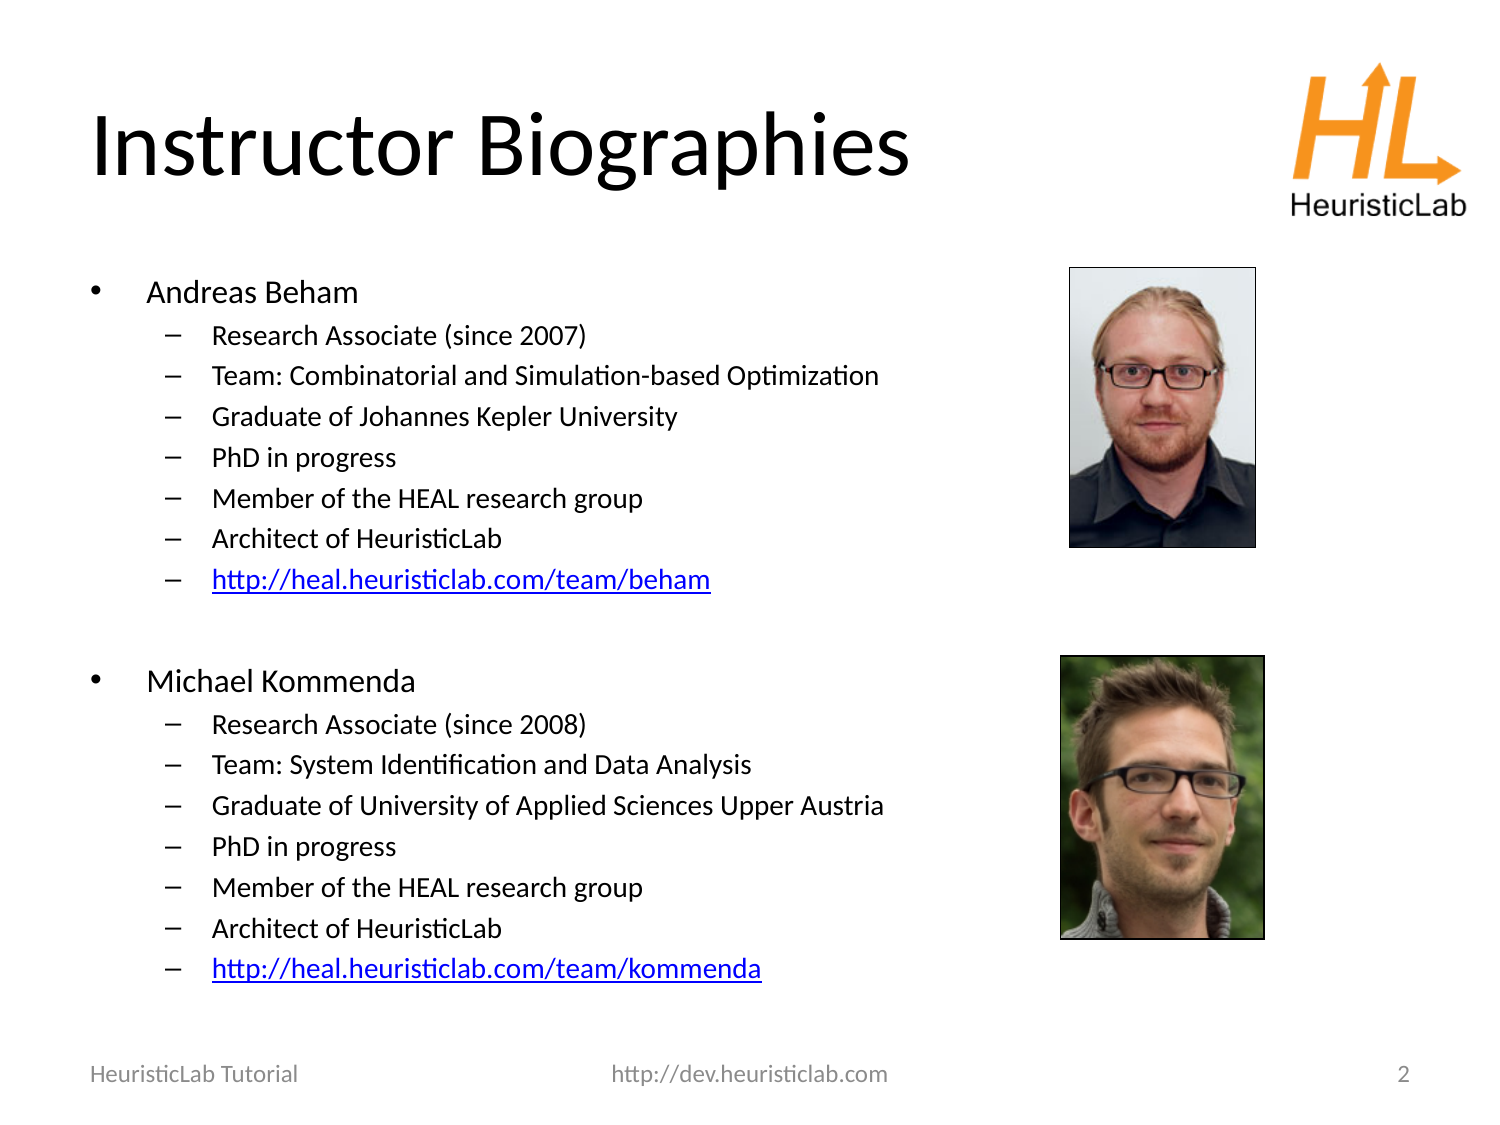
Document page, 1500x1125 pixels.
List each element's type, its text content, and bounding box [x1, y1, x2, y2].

picture [1061, 656, 1264, 939]
picture [1281, 27, 1474, 244]
slide_number HeuristicLab Tutorial [75, 1042, 425, 1103]
picture [1068, 266, 1256, 548]
list Andreas Beham Research Associate (since 2007) Team: Combinatorial and Simulation-based Optimization Graduate of Johannes Kepler University PhD in progress Member of the HEAL research group Architect of HeuristicLab http://heal.heuristiclab.com/team/beham Michael Kommenda Research Associate (since 2008) Team: System Identification and Data Analysis Graduate of University of Applied Sciences Upper Austria PhD in progress Member of the HEAL research group Architect of HeuristicLab http://heal.heuristiclab.com/team/kommenda [75, 262, 1425, 1005]
slide_number 2 [1074, 1042, 1425, 1103]
footer http://dev.heuristiclab.com [512, 1042, 988, 1103]
title Instructor Biographies [75, 45, 1282, 233]
